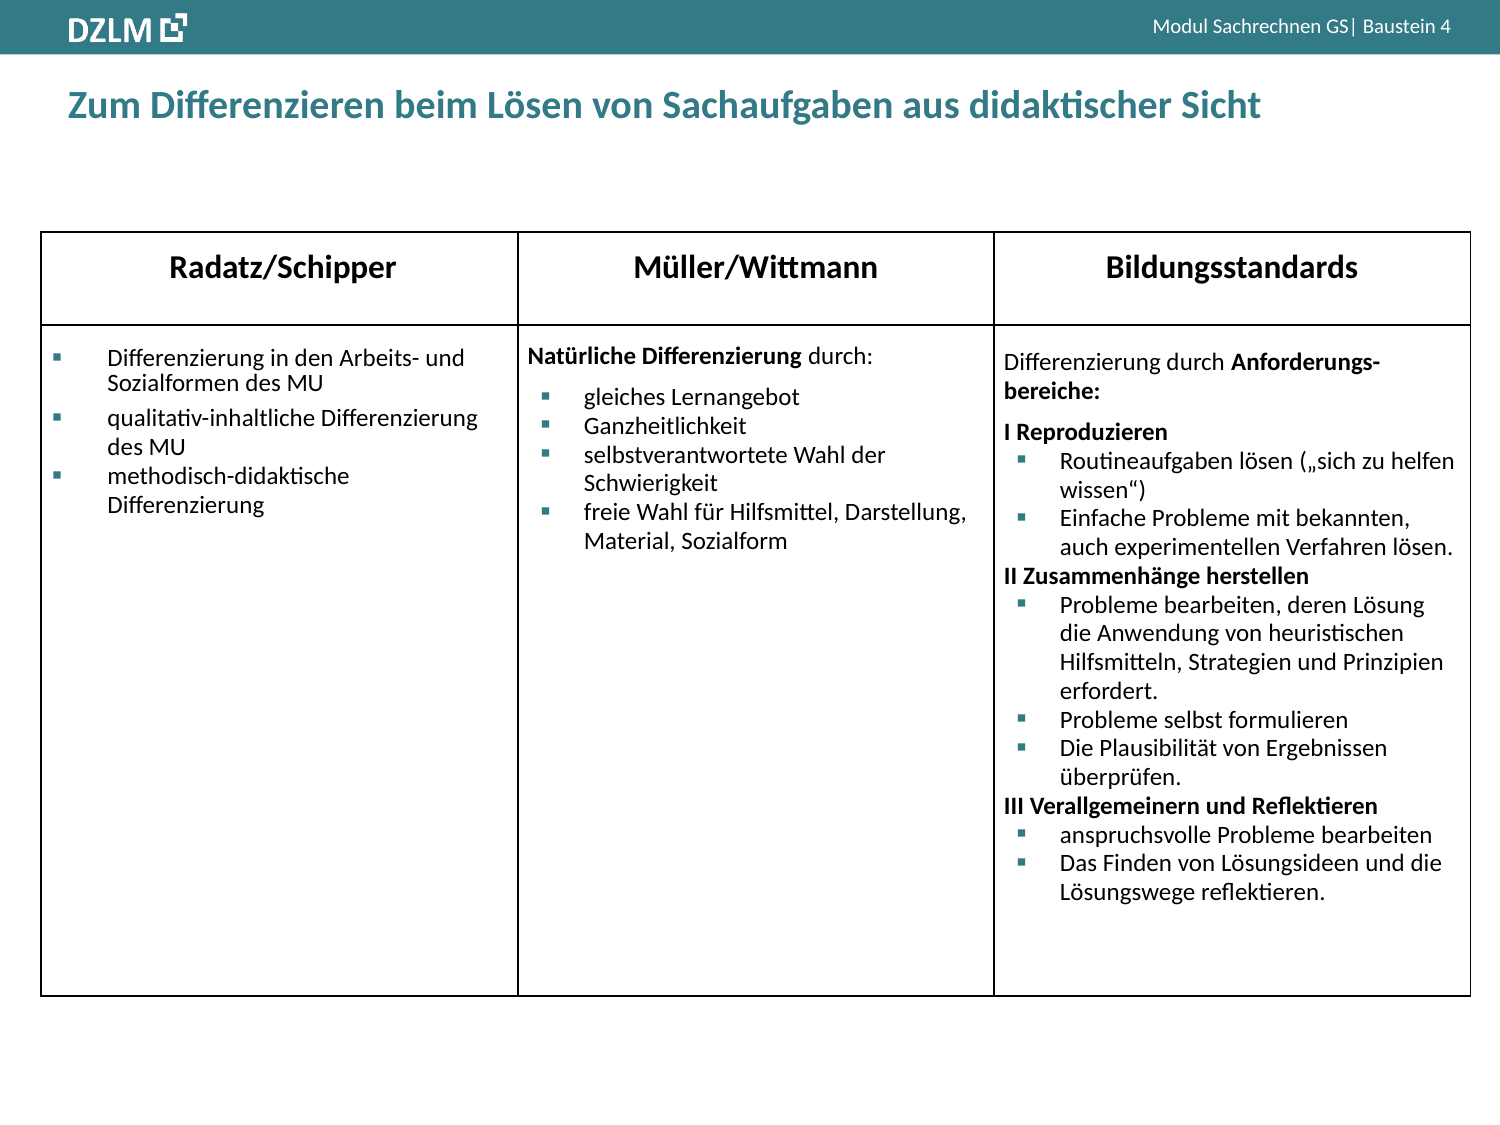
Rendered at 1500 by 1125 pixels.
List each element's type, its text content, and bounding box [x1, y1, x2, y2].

table_header Radatz/Schipper [42, 233, 517, 324]
table_cell Natürliche Differenzierung durch: gleiches Lernangebot Ganzheitlichkeit selbstverantwortete Wahl der Schwierigkeit freie Wahl für Hilfsmittel, Darstellung, Material, Sozialform [519, 326, 993, 995]
table_cell Differenzierung in den Arbeits- und Sozialformen des MU qualitativ-inhaltliche Differenzierung des MU methodisch-didaktische Differenzierung [42, 326, 517, 995]
table_header Bildungsstandards [995, 233, 1470, 324]
table_cell Differenzierung durch Anforderungs-bereiche: I Reproduzieren Routineaufgaben lösen („sich zu helfen wissen“) Einfache Probleme mit bekannten, auch experimentellen Verfahren lösen. II Zusammenhänge herstellen Probleme bearbeiten, deren Lösung die Anwendung von heuristischen Hilfsmitteln, Strategien und Prinzipien erfordert. Probleme selbst formulieren Die Plausibilität von Ergebnissen überprüfen. III Verallgemeinern und Reflektieren anspruchsvolle Probleme bearbeiten Das Finden von Lösungsideen und die Lösungswege reflektieren. [995, 326, 1470, 995]
title Zum Differenzieren beim Lösen von Sachaufgaben aus didaktischer Sicht [53, 68, 1500, 149]
table_header Müller/Wittmann [519, 233, 993, 324]
